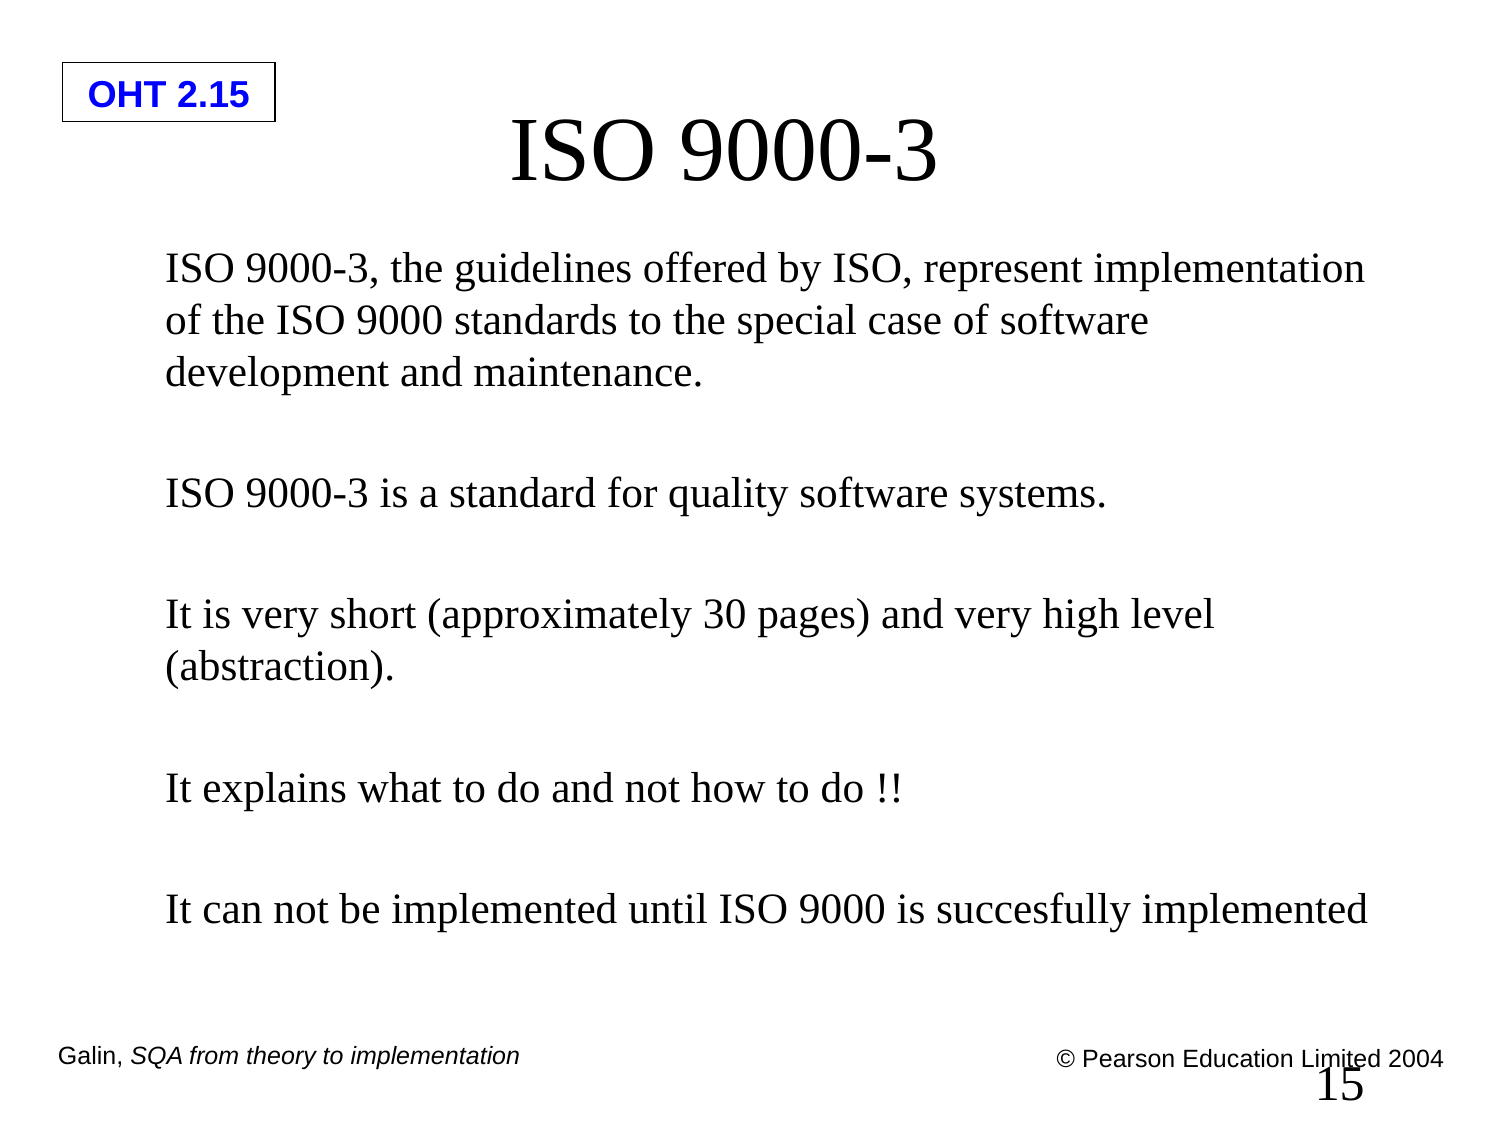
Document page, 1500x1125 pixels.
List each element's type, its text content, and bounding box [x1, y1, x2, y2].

slide_number 15 [1299, 1042, 1425, 1103]
list ISO 9000-3, the guidelines offered by ISO, represent implementation of the ISO 9000 standards to the special case of software development and maintenance. ISO 9000-3 is a standard for quality software systems. It is very short (approximately 30 pages) and very high level (abstraction). It explains what to do and not how to do !! It can not be implemented until ISO 9000 is succesfully implemented [112, 231, 1388, 1001]
title ISO 9000-3 [49, 49, 1401, 238]
